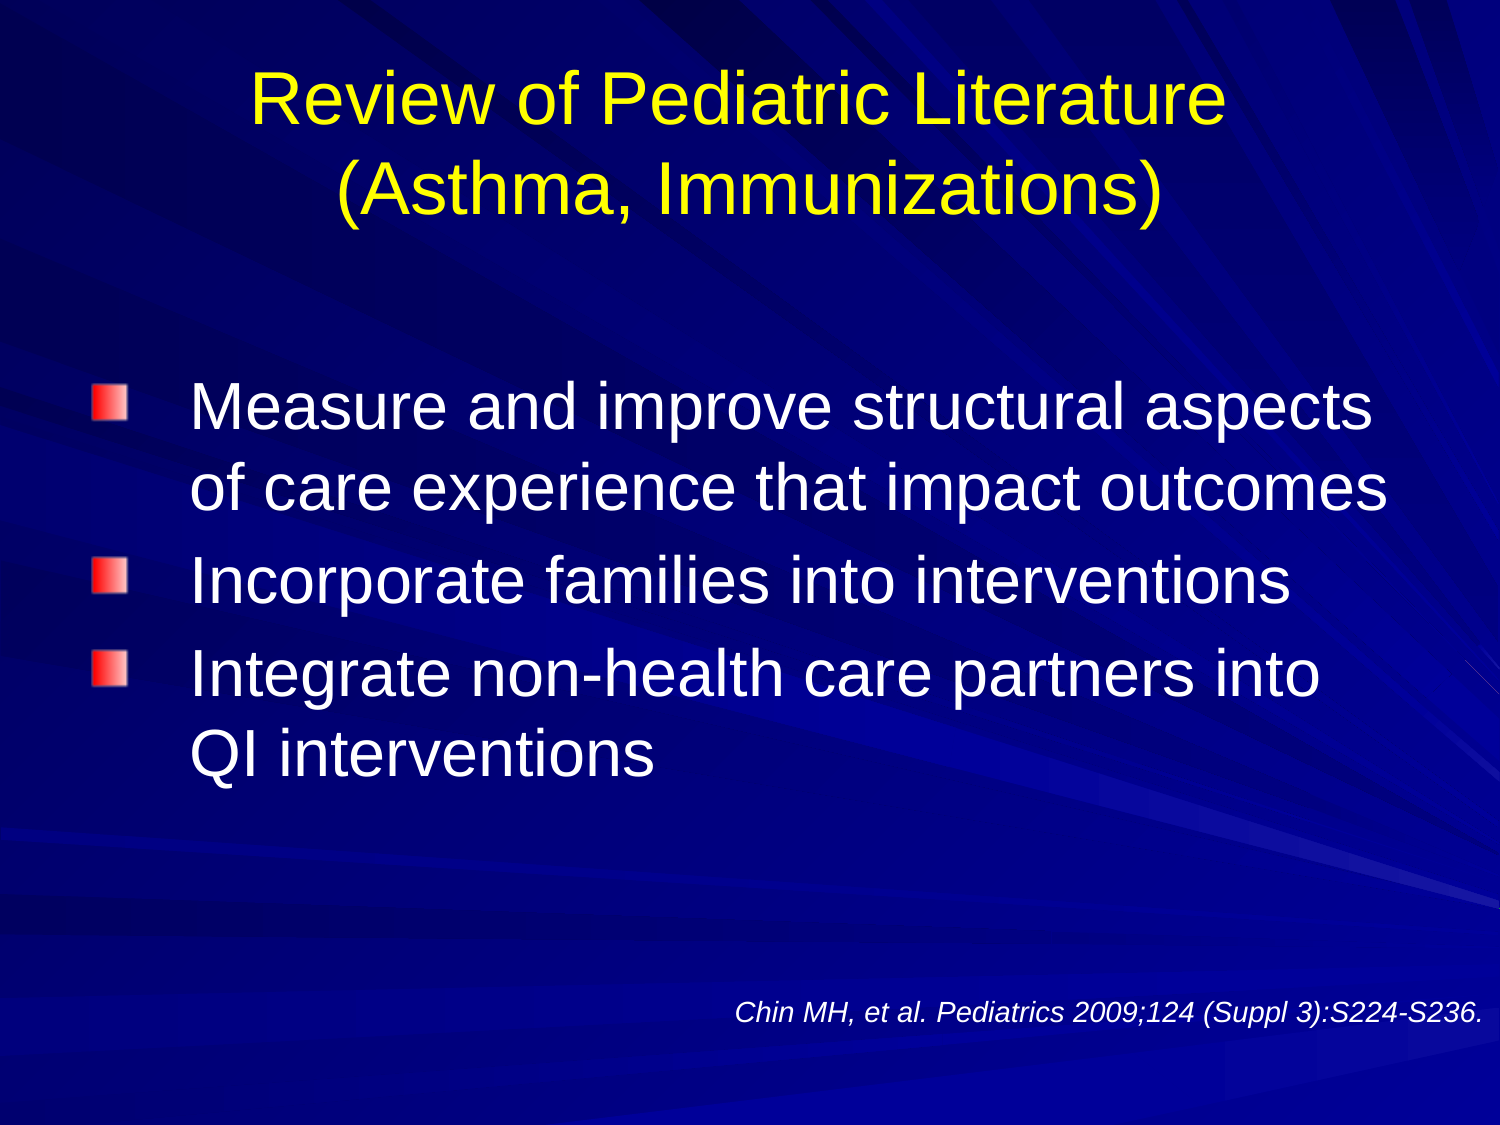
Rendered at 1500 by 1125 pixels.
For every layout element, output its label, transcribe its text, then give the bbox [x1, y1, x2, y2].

title Review of Pediatric Literature (Asthma, Immunizations) [74, 45, 1426, 234]
text_box Chin MH, et al. Pediatrics 2009;124 (Suppl 3):S224-S236. [125, 986, 1500, 1038]
list Measure and improve structural aspects of care experience that impact outcomes Incorporate families into interventions Integrate non-health care partners into QI interventions [74, 262, 1426, 1006]
picture [90, 382, 132, 425]
picture [90, 648, 132, 691]
picture [90, 555, 132, 598]
